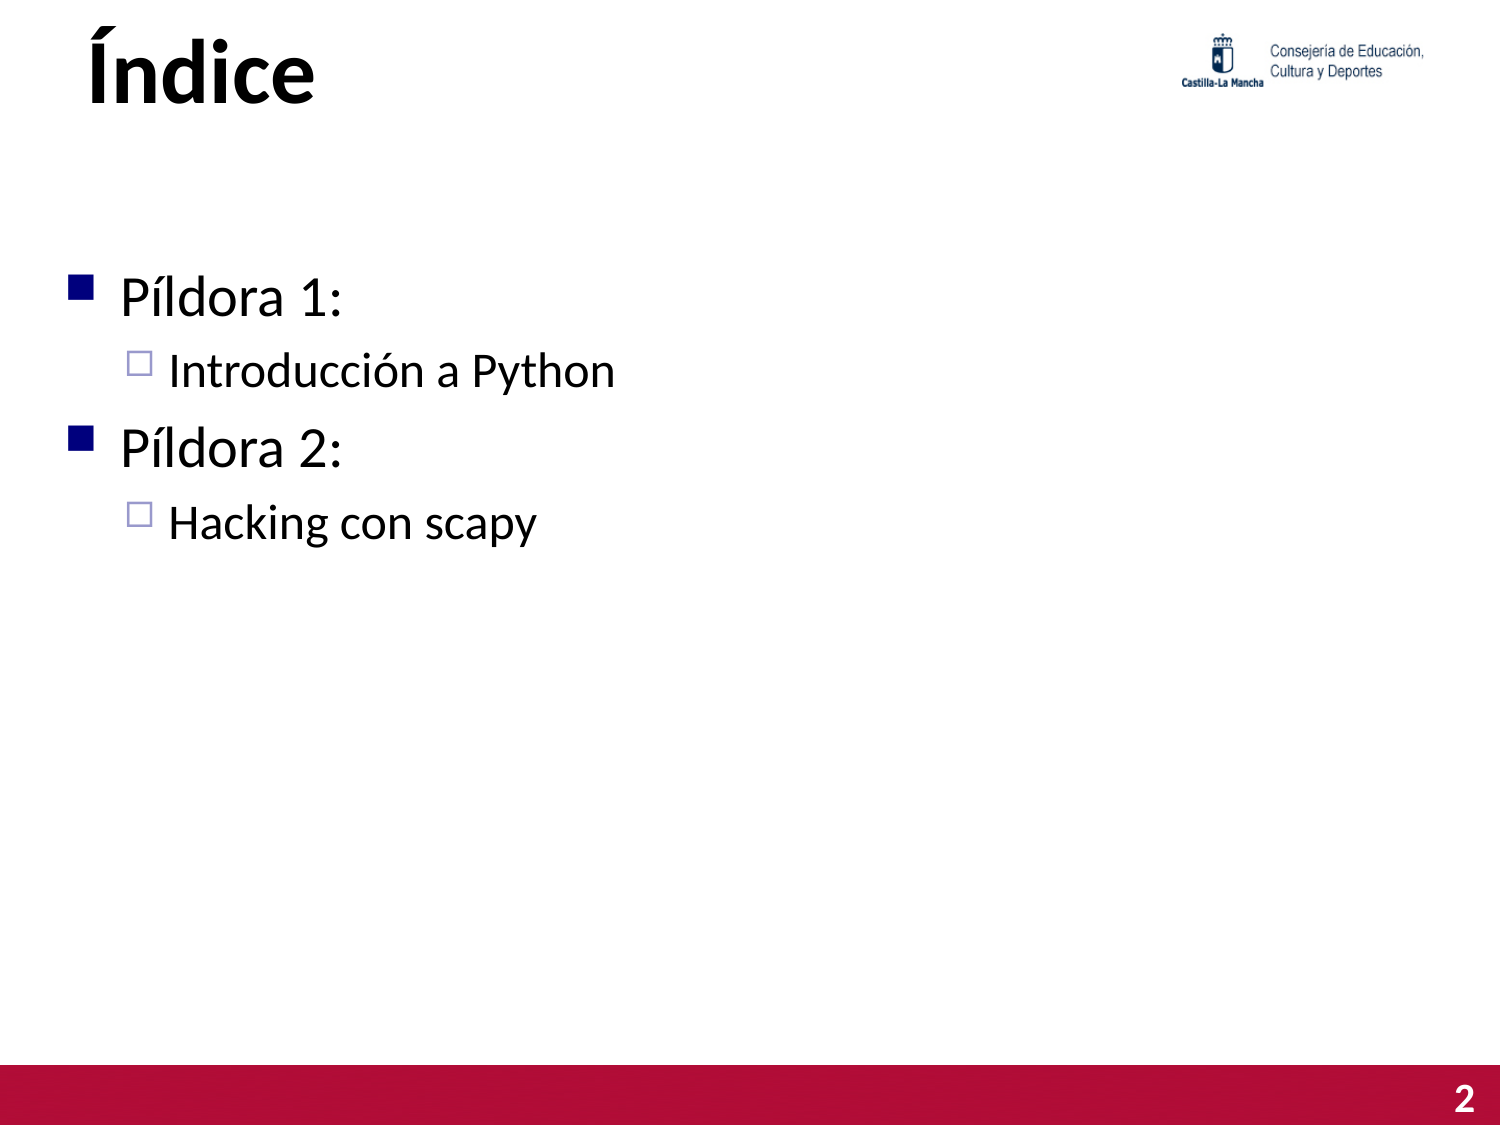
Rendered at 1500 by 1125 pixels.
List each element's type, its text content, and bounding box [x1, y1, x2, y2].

title Índice [75, 6, 1425, 197]
picture [0, 1065, 1500, 1125]
list Píldora 1: Introducción a Python Píldora 2: Hacking con scapy [49, 250, 1445, 1001]
